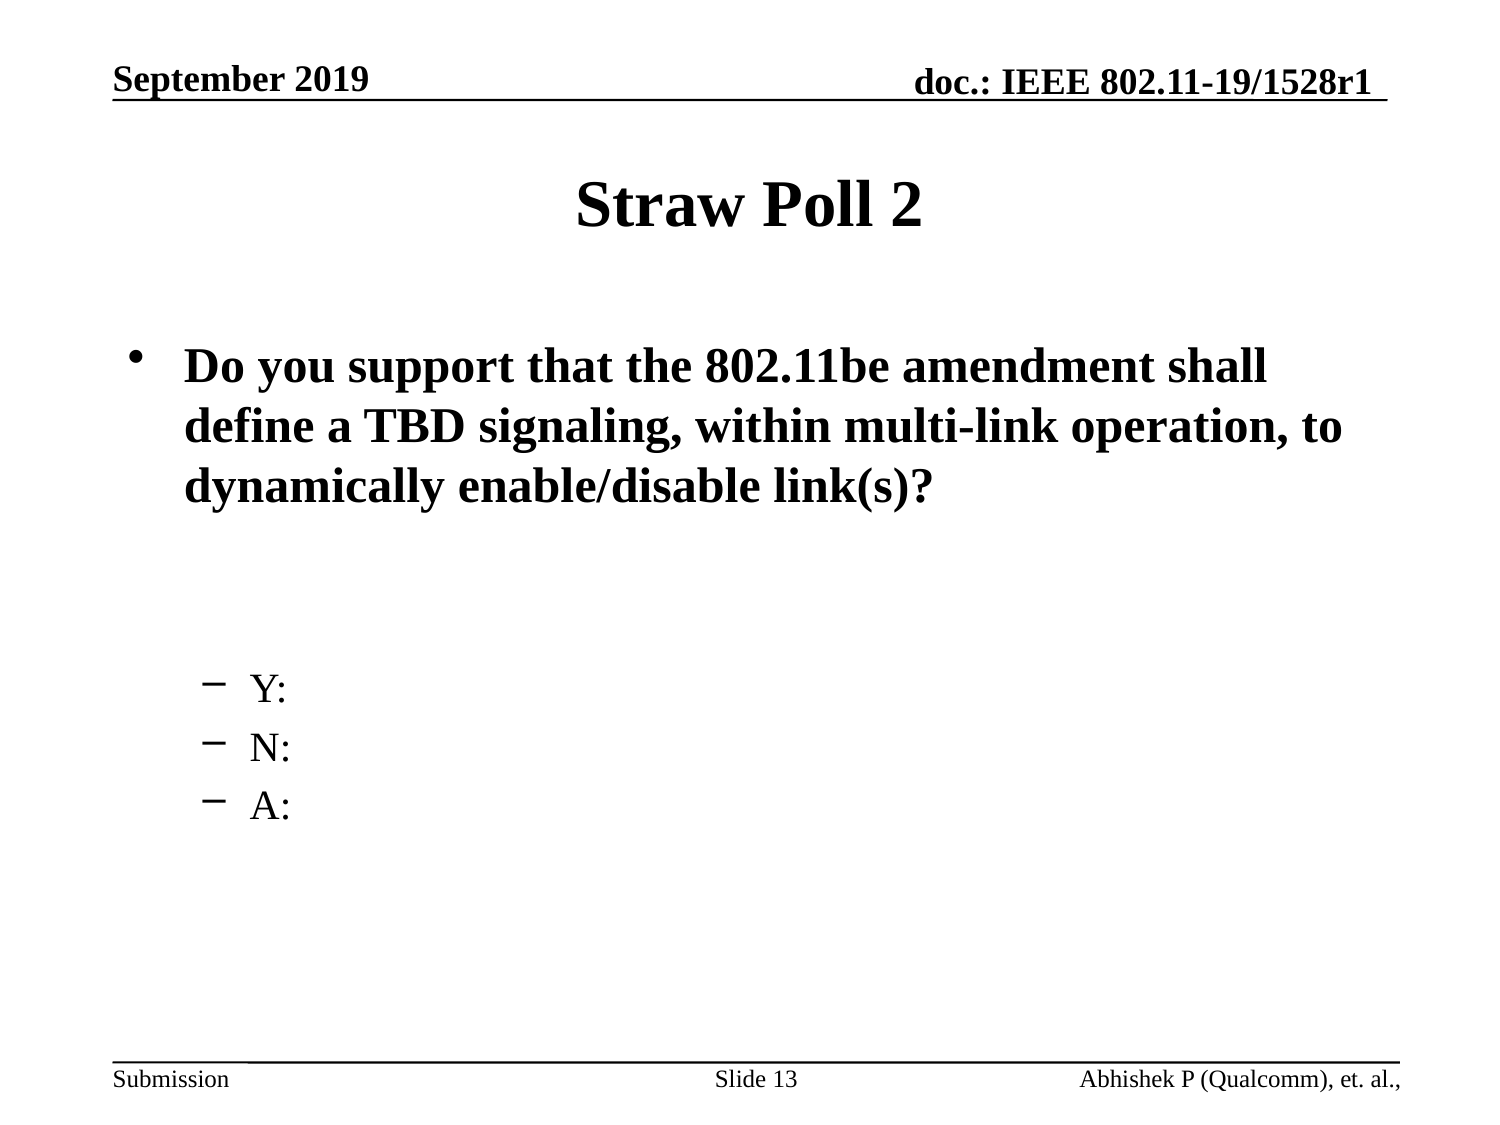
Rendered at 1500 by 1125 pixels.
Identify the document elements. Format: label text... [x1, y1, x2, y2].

list Do you support that the 802.11be amendment shall define a TBD signaling, within multi-link operation, to dynamically enable/disable link(s)? Y: N: A: [112, 324, 1402, 1052]
title Straw Poll 2 [112, 112, 1388, 288]
footer Abhishek P (Qualcomm), et. al., [949, 1061, 1402, 1093]
slide_number Slide 13 [712, 1061, 801, 1093]
